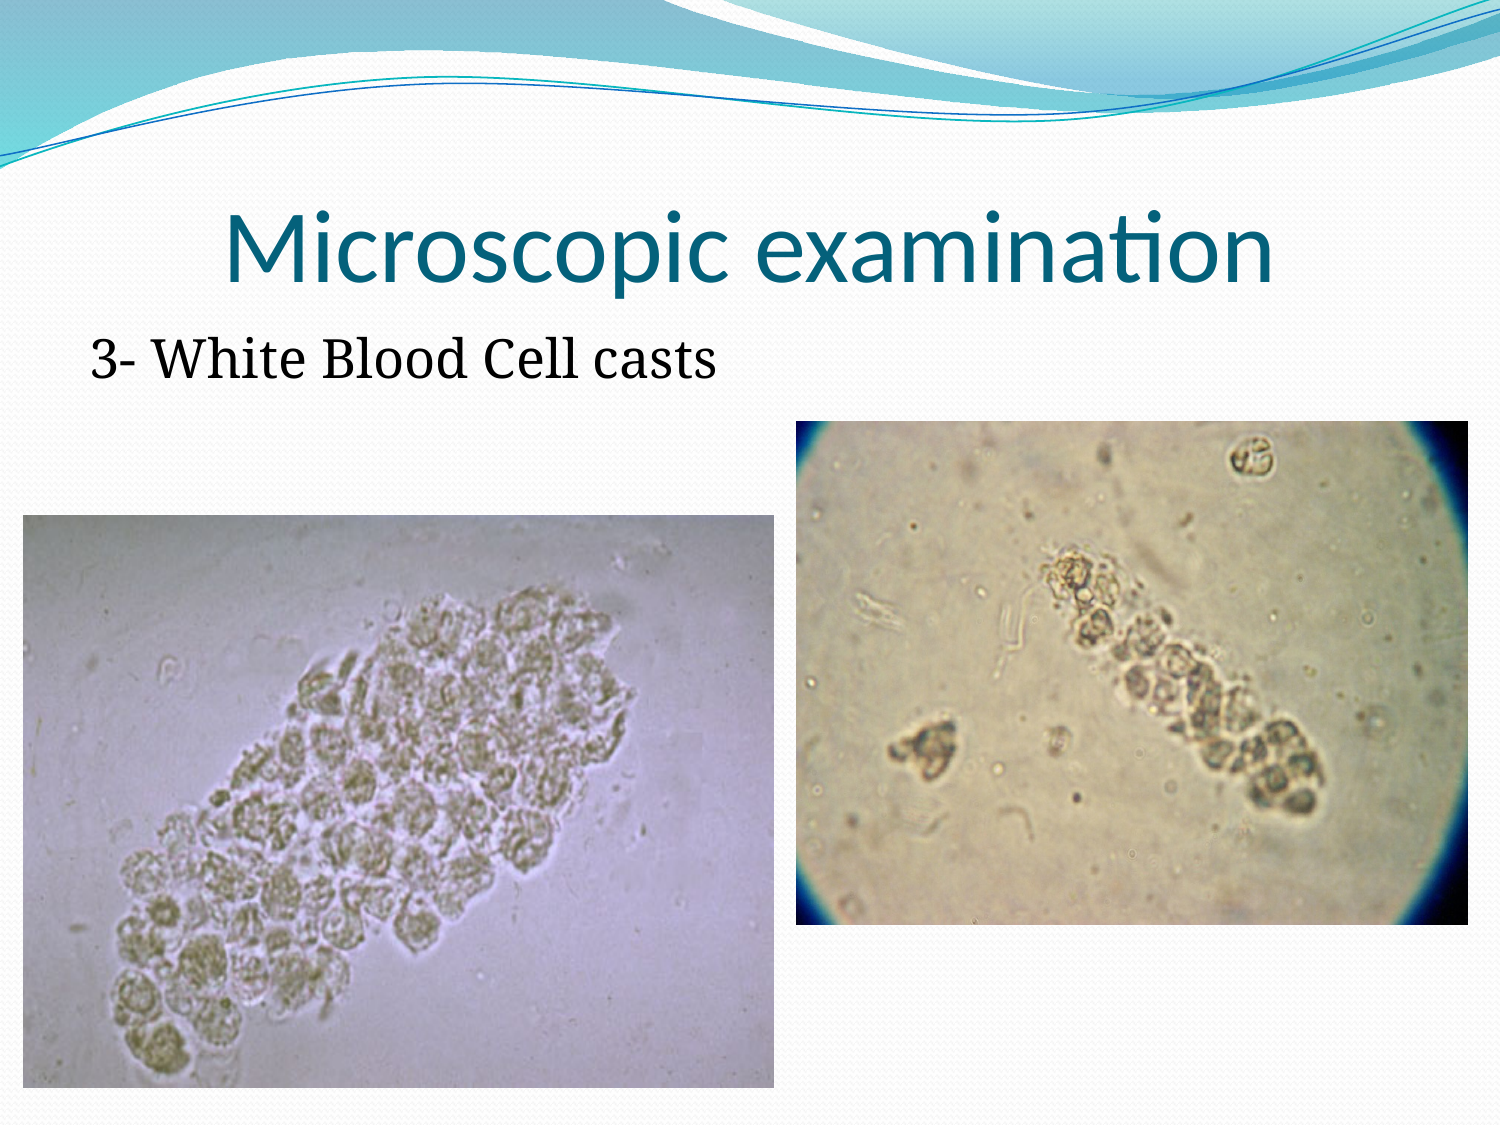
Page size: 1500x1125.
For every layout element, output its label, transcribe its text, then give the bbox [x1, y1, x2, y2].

title Microscopic examination [75, 115, 1425, 303]
picture [23, 515, 774, 1089]
list 3- White Blood Cell casts [75, 317, 1425, 1038]
picture [796, 421, 1468, 925]
